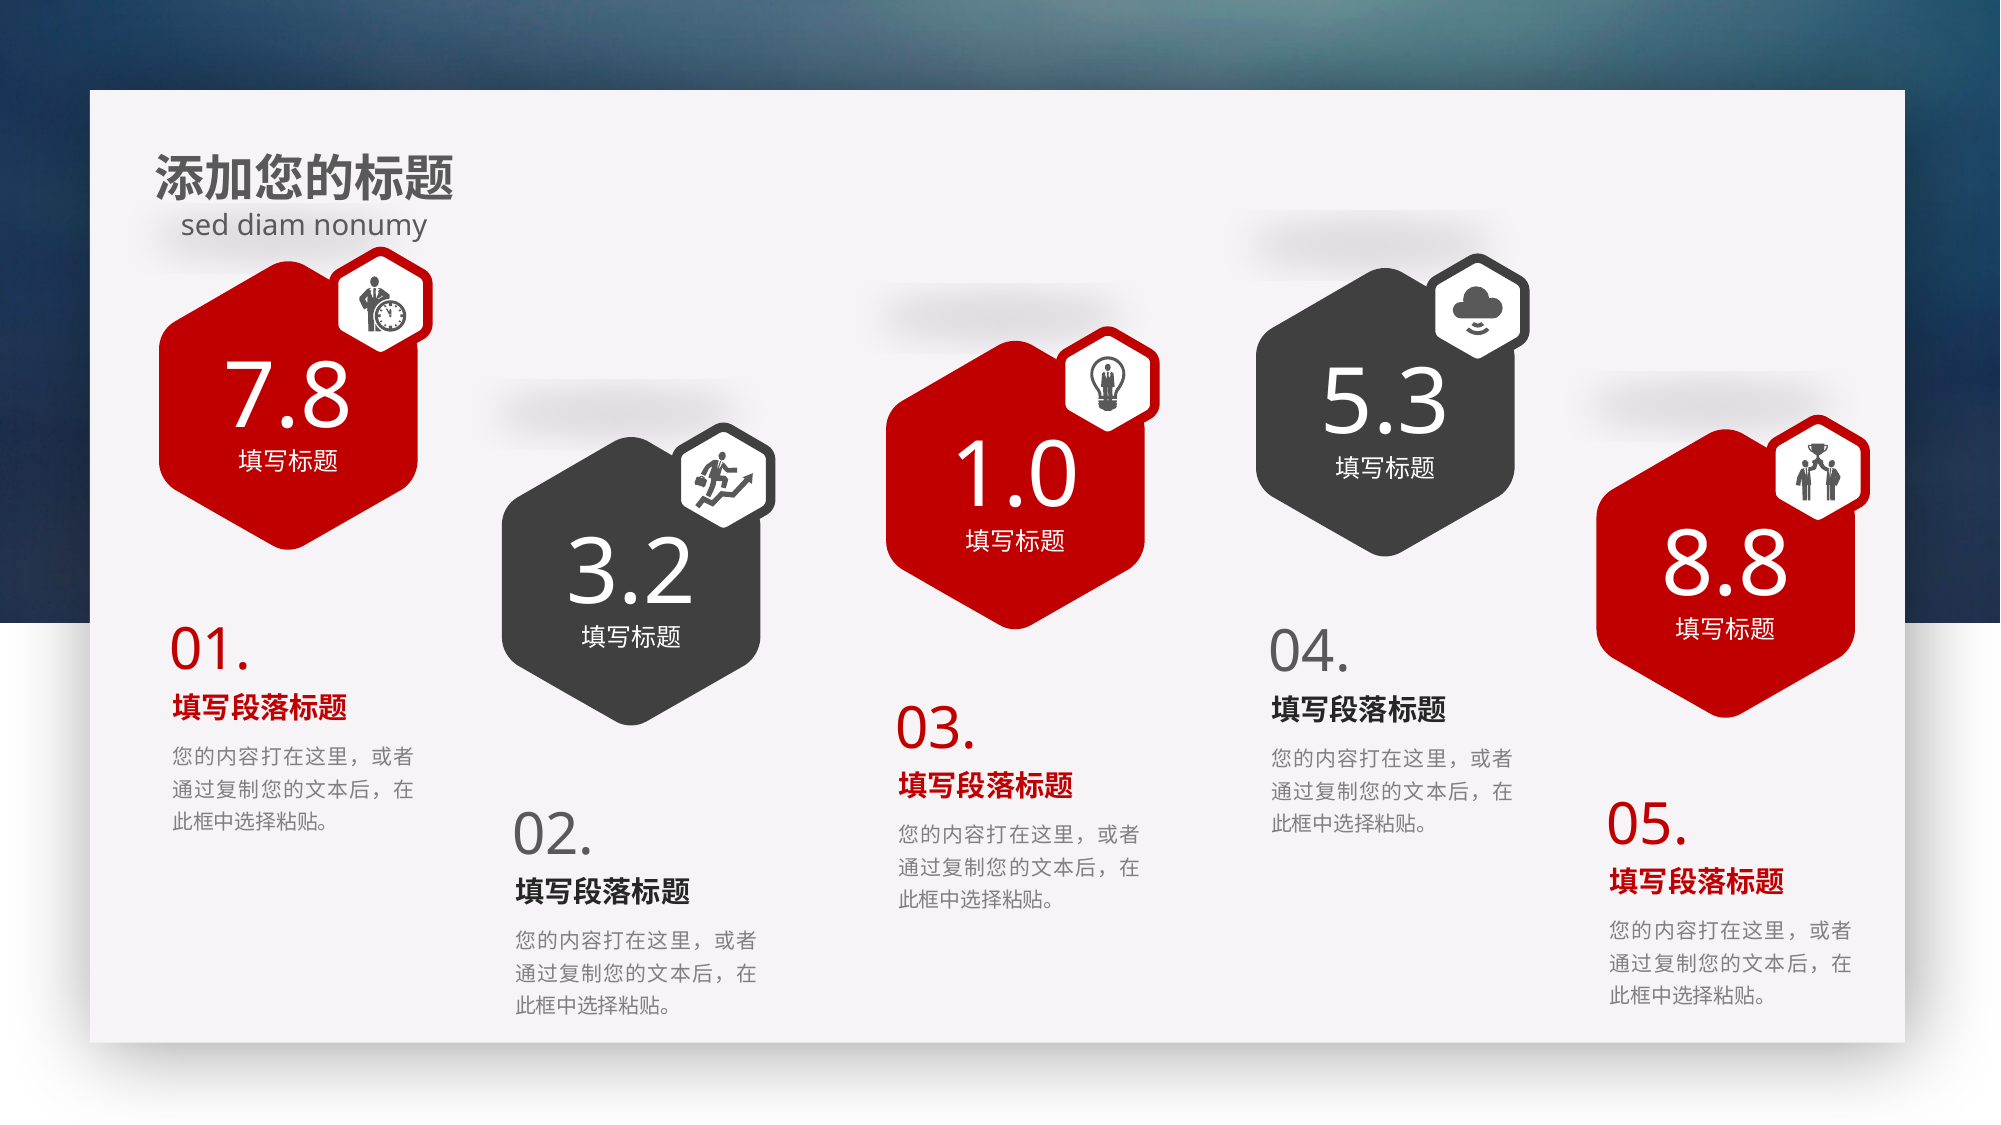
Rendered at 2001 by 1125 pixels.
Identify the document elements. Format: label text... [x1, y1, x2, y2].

picture [0, 0, 2000, 623]
text_box [1769, 418, 1867, 526]
text_box 添加您的标题 sed diam nonumy [139, 138, 469, 249]
text_box 1.0 填写标题 [885, 339, 1146, 631]
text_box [1452, 286, 1503, 336]
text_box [1795, 443, 1841, 501]
text_box 04. [1253, 606, 1366, 691]
text_box [675, 426, 772, 534]
text_box 05. [1591, 778, 1704, 864]
text_box [332, 250, 429, 358]
text_box 3.2 填写标题 [500, 436, 762, 727]
text_box 您的内容打在这里，或者通过复制您的文本后，在此框中选择粘贴。 [1595, 903, 1867, 1016]
text_box [1059, 329, 1156, 438]
text_box 您的内容打在这里，或者通过复制您的文本后，在此框中选择粘贴。 [500, 913, 772, 1026]
text_box 您的内容打在这里，或者通过复制您的文本后，在此框中选择粘贴。 [883, 807, 1156, 920]
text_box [1090, 356, 1126, 411]
text_box 填写段落标题 [500, 855, 716, 909]
text_box 填写段落标题 [157, 671, 374, 724]
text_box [694, 451, 753, 509]
text_box 填写段落标题 [1256, 673, 1472, 726]
text_box 02. [497, 788, 610, 874]
text_box 01. [154, 604, 267, 689]
text_box 您的内容打在这里，或者通过复制您的文本后，在此框中选择粘贴。 [157, 729, 430, 842]
text_box 03. [880, 682, 992, 768]
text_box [359, 276, 407, 332]
text_box 7.8 填写标题 [158, 260, 419, 551]
text_box 填写段落标题 [1595, 845, 1811, 899]
text_box 5.3 填写标题 [1255, 266, 1516, 558]
text_box 您的内容打在这里，或者通过复制您的文本后，在此框中选择粘贴。 [1256, 731, 1528, 844]
text_box 8.8 填写标题 [1595, 428, 1857, 719]
text_box 填写段落标题 [883, 749, 1099, 803]
text_box [1429, 257, 1526, 365]
